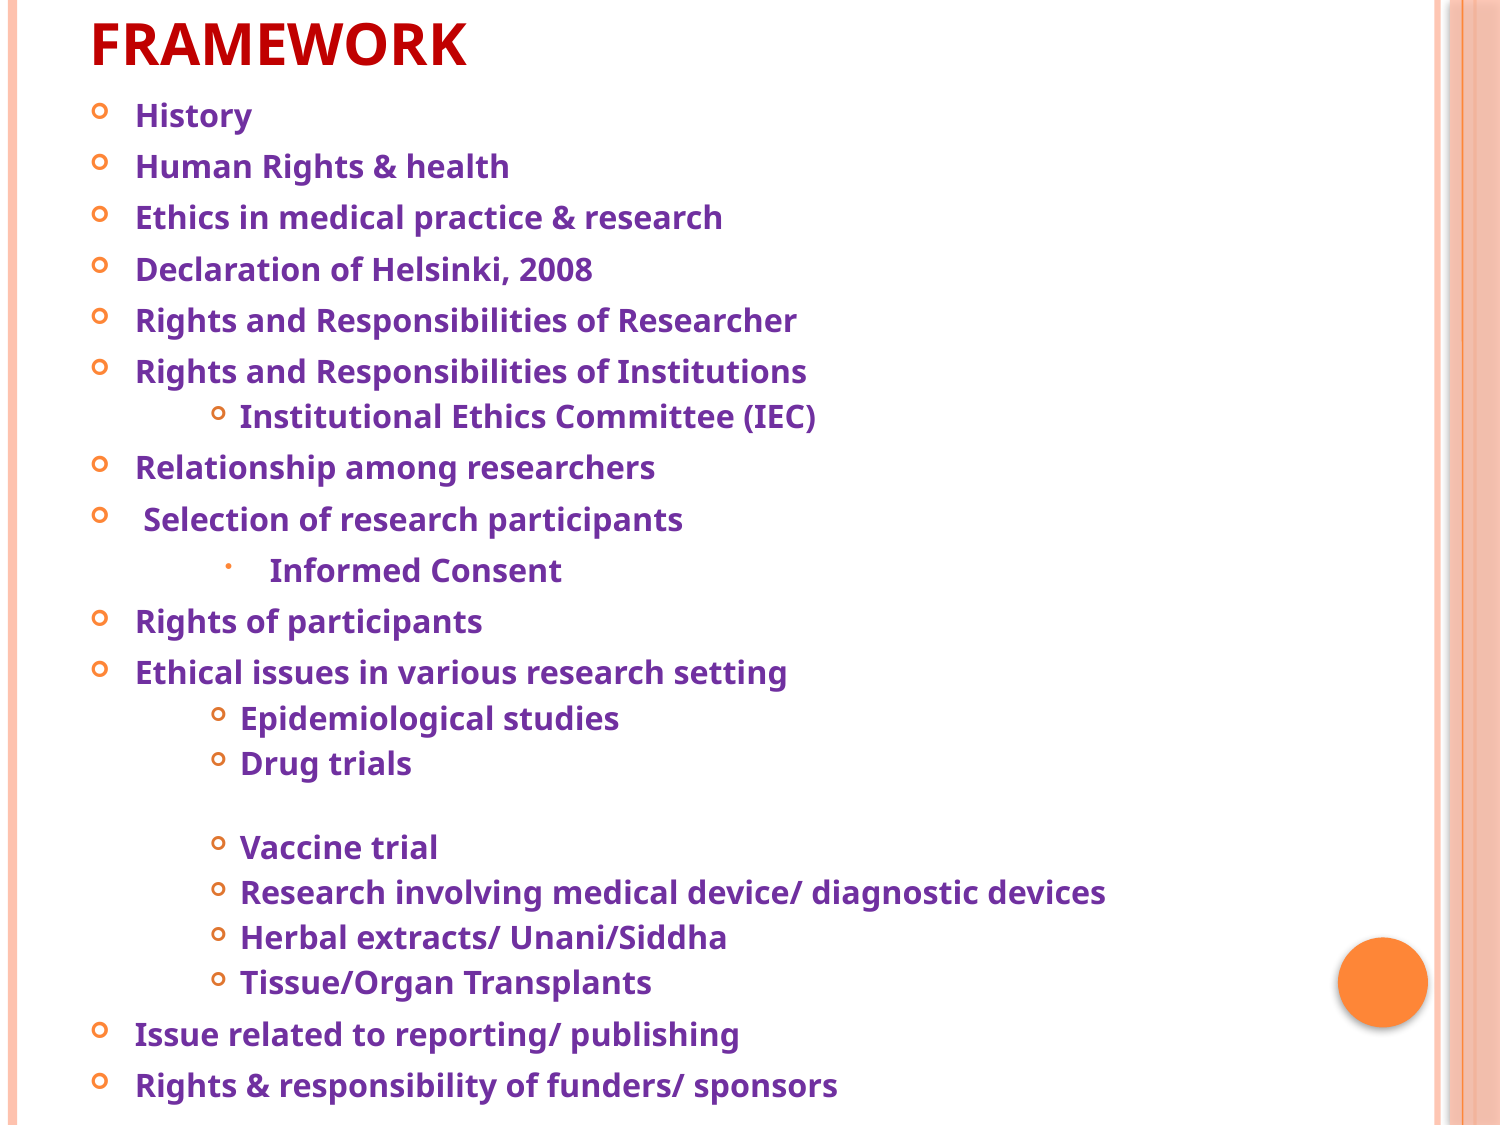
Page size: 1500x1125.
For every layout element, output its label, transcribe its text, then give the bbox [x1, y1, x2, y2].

title Framework [75, 0, 563, 87]
list History Human Rights & health Ethics in medical practice & research Declaration of Helsinki, 2008 Rights and Responsibilities of Researcher Rights and Responsibilities of Institutions Institutional Ethics Committee (IEC) Relationship among researchers Selection of research participants Informed Consent Rights of participants Ethical issues in various research setting Epidemiological studies Drug trials Vaccine trial Research involving medical device/ diagnostic devices Herbal extracts/ Unani/Siddha Tissue/Organ Transplants Issue related to reporting/ publishing Rights & responsibility of funders/ sponsors [75, 87, 1413, 1100]
